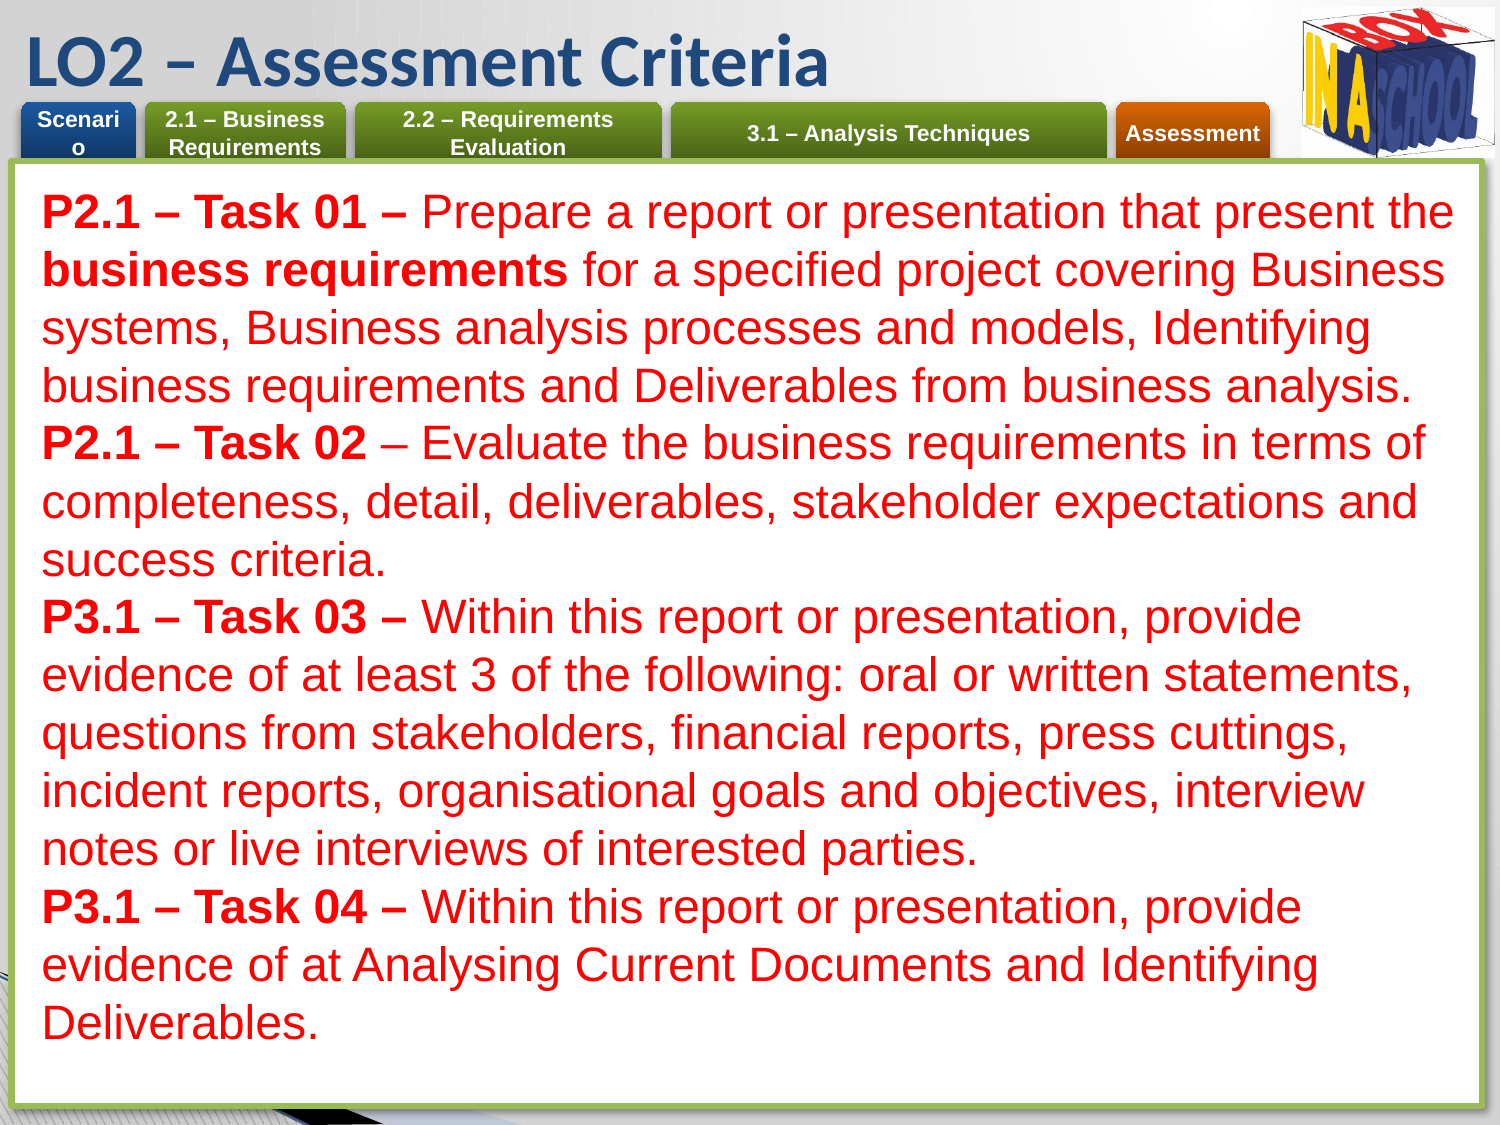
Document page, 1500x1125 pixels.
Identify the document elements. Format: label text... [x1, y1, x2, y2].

title LO2 – Assessment Criteria [11, 11, 1270, 102]
text_box P2.1 – Task 01 – Prepare a report or presentation that present the business requirements for a specified project covering Business systems, Business analysis processes and models, Identifying business requirements and Deliverables from business analysis. P2.1 – Task 02 – Evaluate the business requirements in terms of completeness, detail, deliverables, stakeholder expectations and success criteria. P3.1 – Task 03 – Within this report or presentation, provide evidence of at least 3 of the following: oral or written statements, questions from stakeholders, financial reports, press cuttings, incident reports, organisational goals and objectives, interview notes or live interviews of interested parties. P3.1 – Task 04 – Within this report or presentation, provide evidence of at Analysing Current Documents and Identifying Deliverables. [26, 172, 1472, 1057]
picture [281, 1114, 303, 1125]
picture [1302, 7, 1495, 158]
